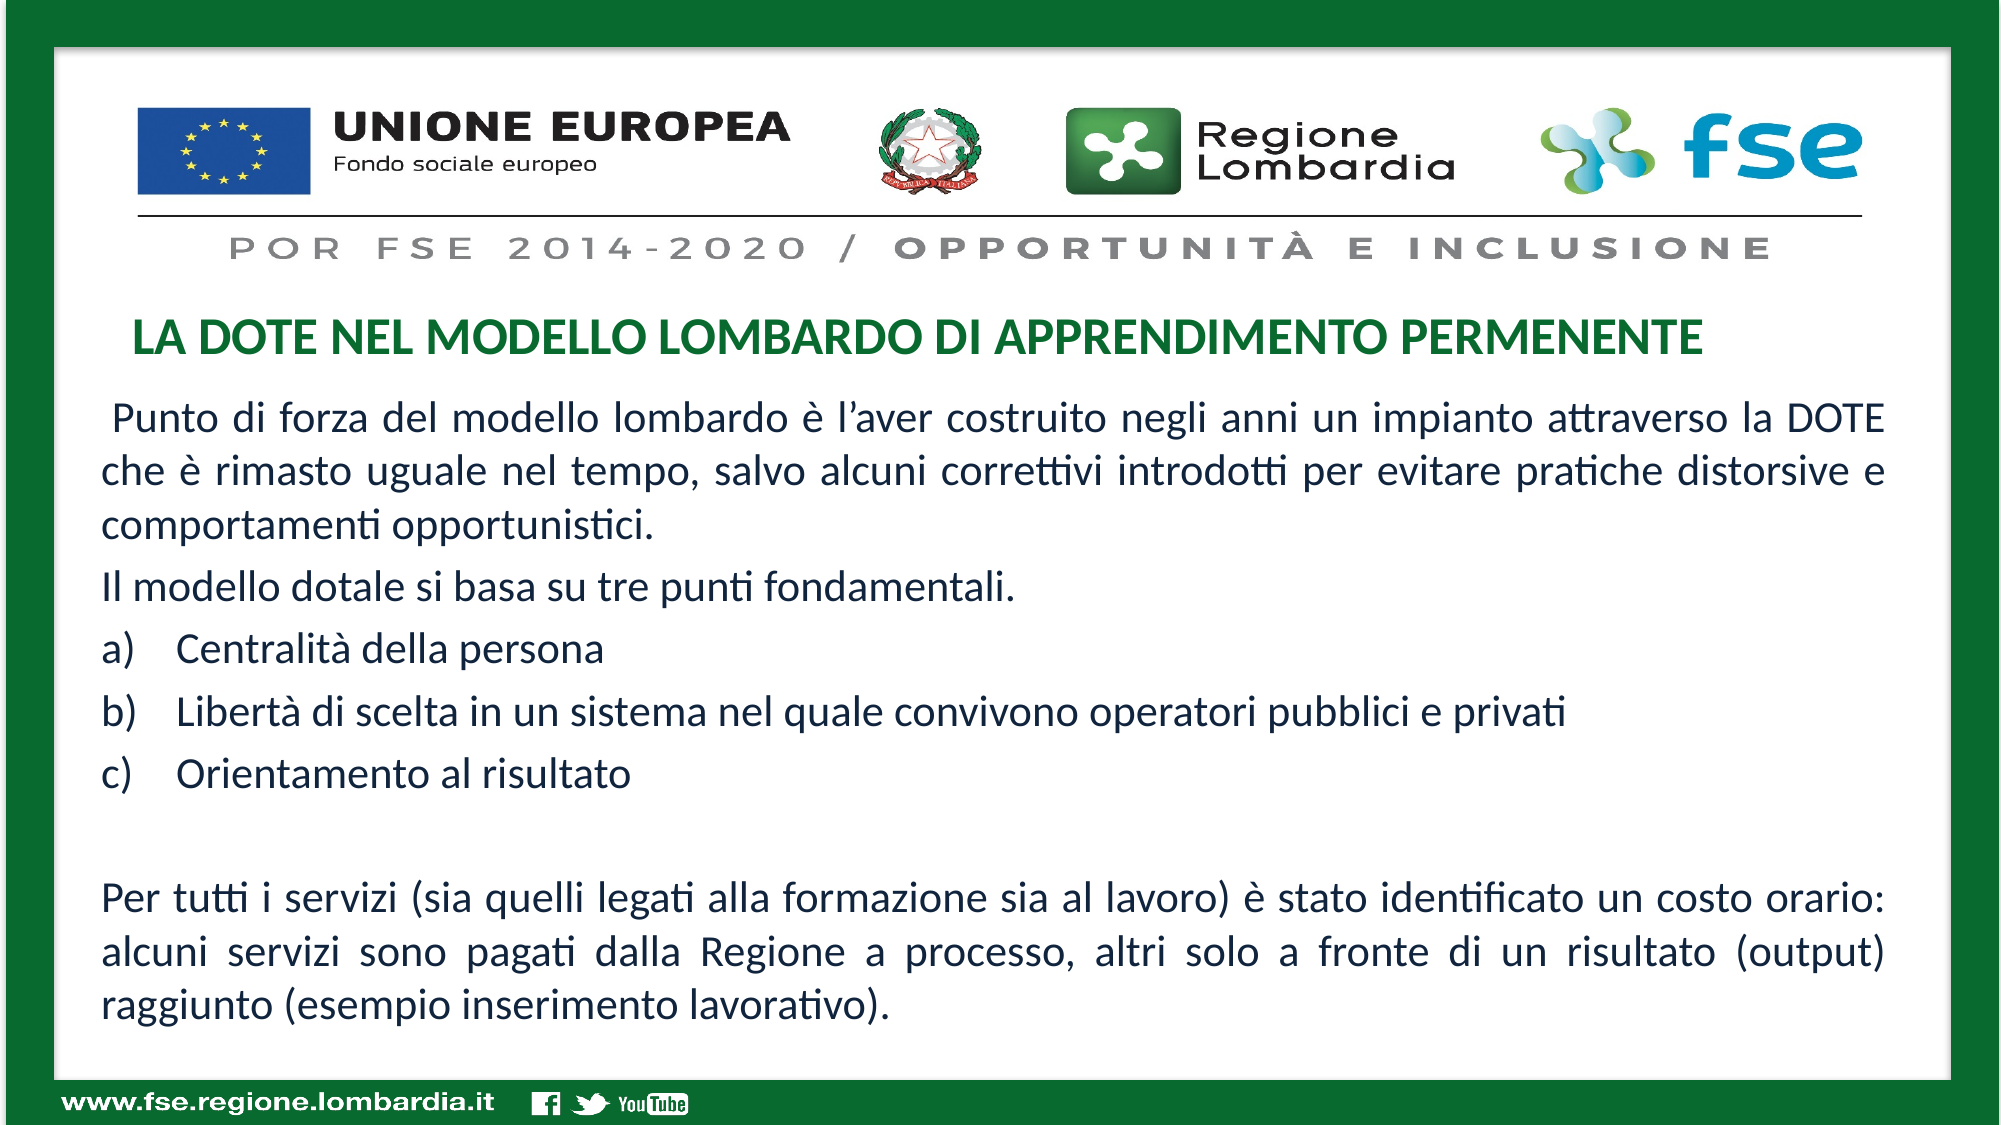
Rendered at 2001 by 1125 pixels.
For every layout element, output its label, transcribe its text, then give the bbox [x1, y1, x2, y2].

picture [132, 103, 1867, 267]
title LA DOTE NEL MODELLO LOMBARDO DI APPRENDIMENTO PERMENENTE [117, 287, 1763, 380]
subtitle Punto di forza del modello lombardo è l’aver costruito negli anni un impianto attraverso la DOTE che è rimasto uguale nel tempo, salvo alcuni correttivi introdotti per evitare pratiche distorsive e comportamenti opportunistici. Il modello dotale si basa su tre punti fondamentali. Centralità della persona Libertà di scelta in un sistema nel quale convivono operatori pubblici e privati Orientamento al risultato Per tutti i servizi (sia quelli legati alla formazione sia al lavoro) è stato identificato un costo orario: alcuni servizi sono pagati dalla Regione a processo, altri solo a fronte di un risultato (output) raggiunto (esempio inserimento lavorativo). [85, 380, 1905, 1084]
picture [60, 1091, 689, 1116]
